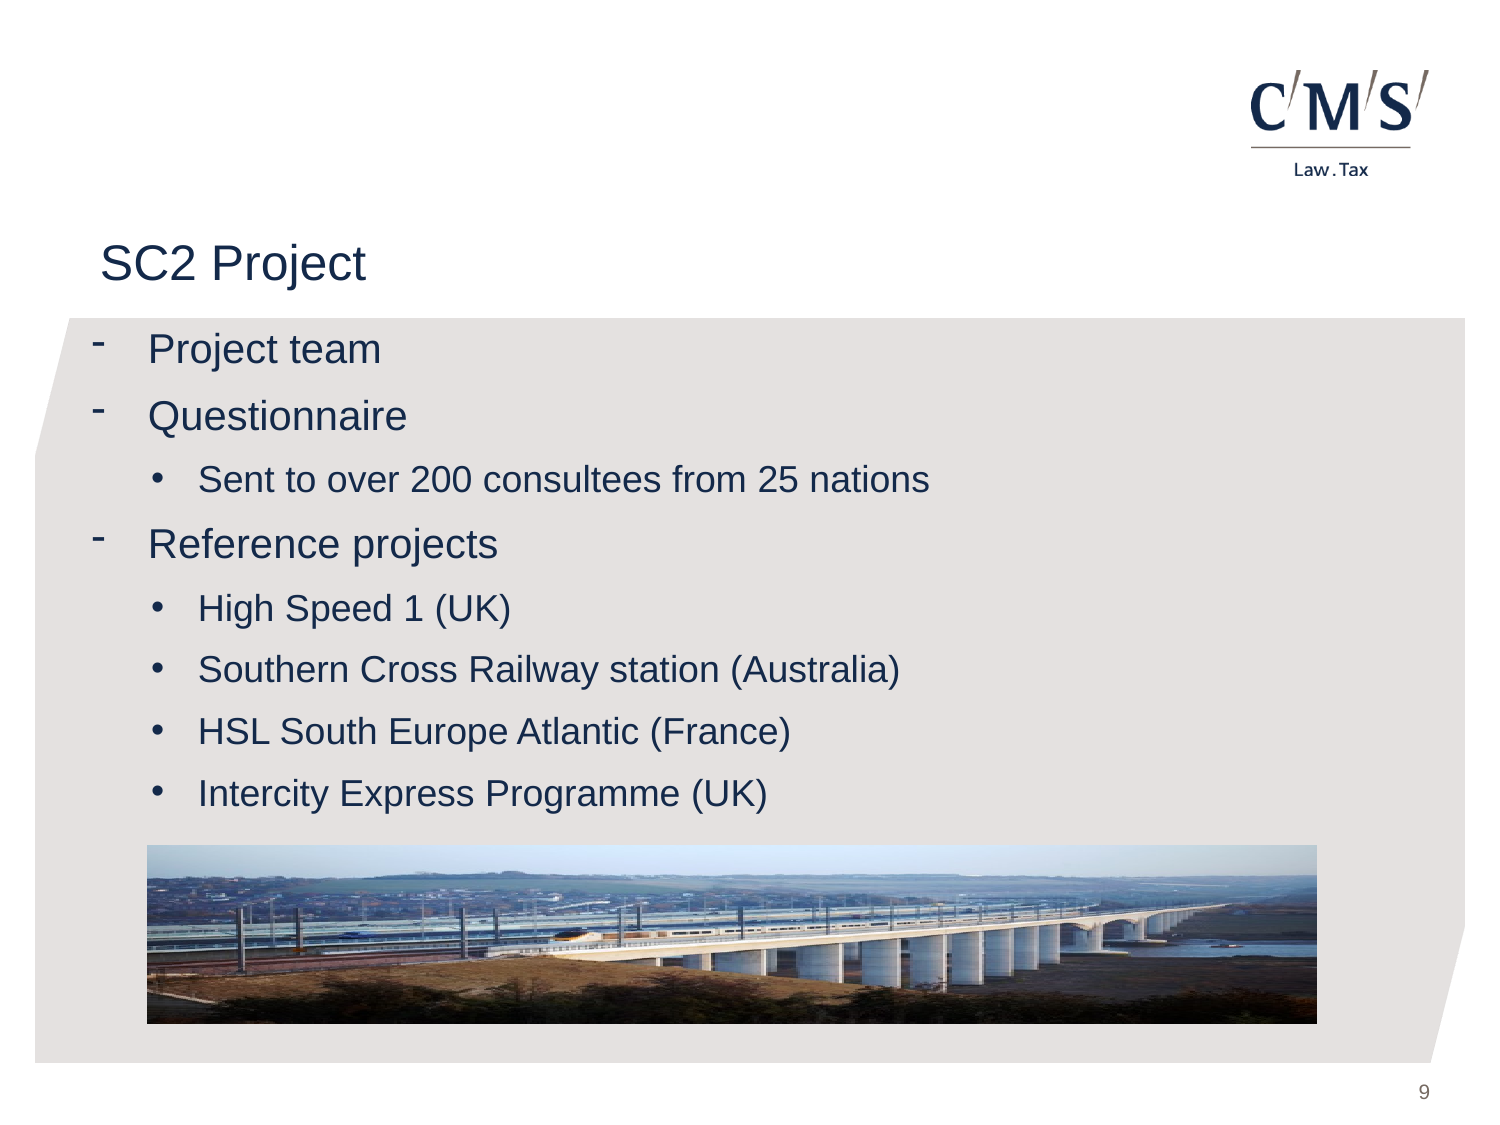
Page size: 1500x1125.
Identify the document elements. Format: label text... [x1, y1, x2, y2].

slide_number 9 [1350, 1070, 1446, 1111]
picture [147, 845, 1318, 1024]
list SC2 Project [85, 38, 1178, 299]
picture [35, 318, 1465, 1063]
picture [1251, 70, 1429, 176]
list Project team Questionnaire Sent to over 200 consultees from 25 nations Reference projects High Speed 1 (UK) Southern Cross Railway station (Australia) HSL South Europe Atlantic (France) Intercity Express Programme (UK) [76, 314, 1422, 1059]
